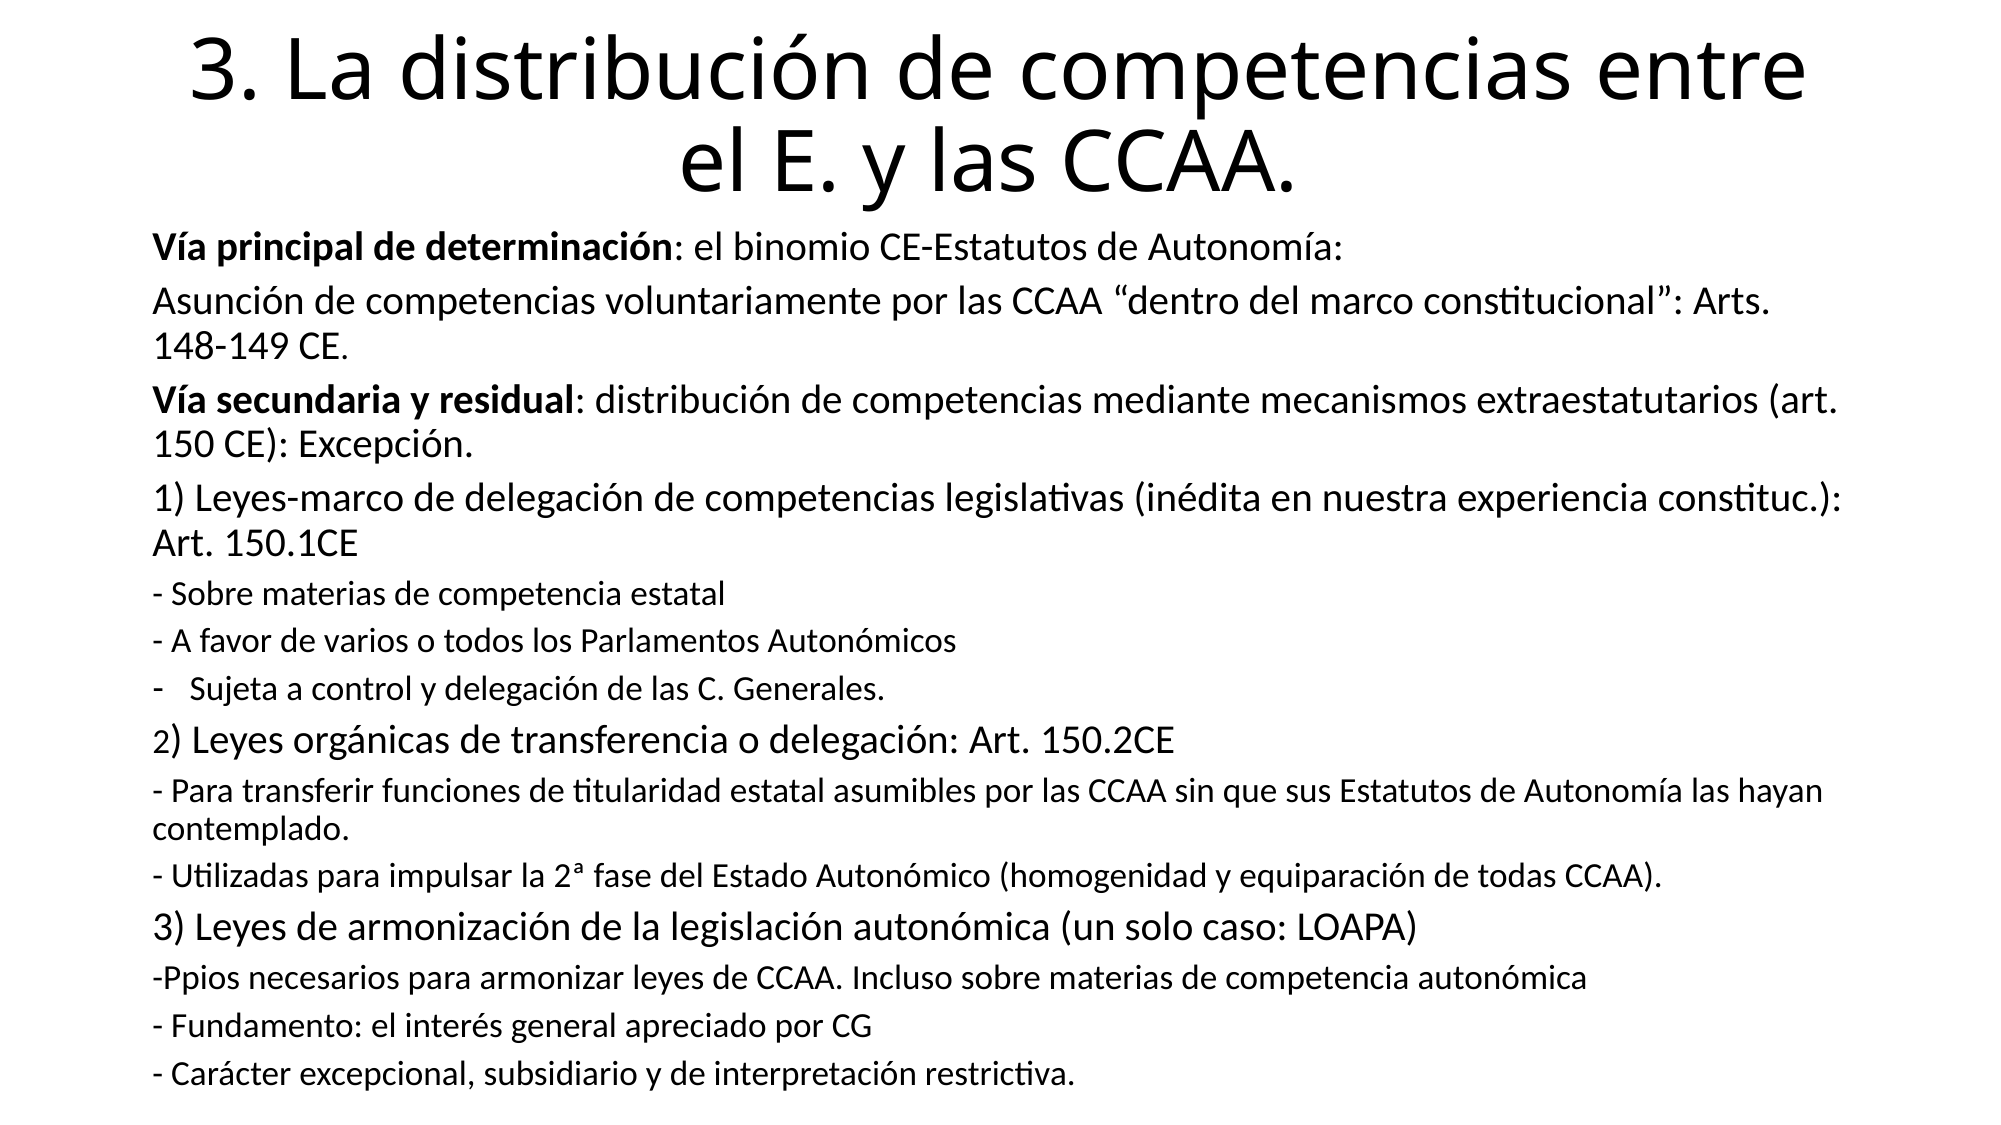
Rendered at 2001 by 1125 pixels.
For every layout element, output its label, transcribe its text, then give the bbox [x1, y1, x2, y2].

list Vía principal de determinación: el binomio CE-Estatutos de Autonomía: Asunción de competencias voluntariamente por las CCAA “dentro del marco constitucional”: Arts. 148-149 CE. Vía secundaria y residual: distribución de competencias mediante mecanismos extraestatutarios (art. 150 CE): Excepción. 1) Leyes-marco de delegación de competencias legislativas (inédita en nuestra experiencia constituc.): Art. 150.1CE - Sobre materias de competencia estatal - A favor de varios o todos los Parlamentos Autonómicos Sujeta a control y delegación de las C. Generales. 2) Leyes orgánicas de transferencia o delegación: Art. 150.2CE - Para transferir funciones de titularidad estatal asumibles por las CCAA sin que sus Estatutos de Autonomía las hayan contemplado. - Utilizadas para impulsar la 2ª fase del Estado Autonómico (homogenidad y equiparación de todas CCAA). 3) Leyes de armonización de la legislación autonómica (un solo caso: LOAPA) -Ppios necesarios para armonizar leyes de CCAA. Incluso sobre materias de competencia autonómica - Fundamento: el interés general apreciado por CG - Carácter excepcional, subsidiario y de interpretación restrictiva. [137, 217, 1863, 1106]
title 3. La distribución de competencias entre el E. y las CCAA. [137, 18, 1863, 217]
